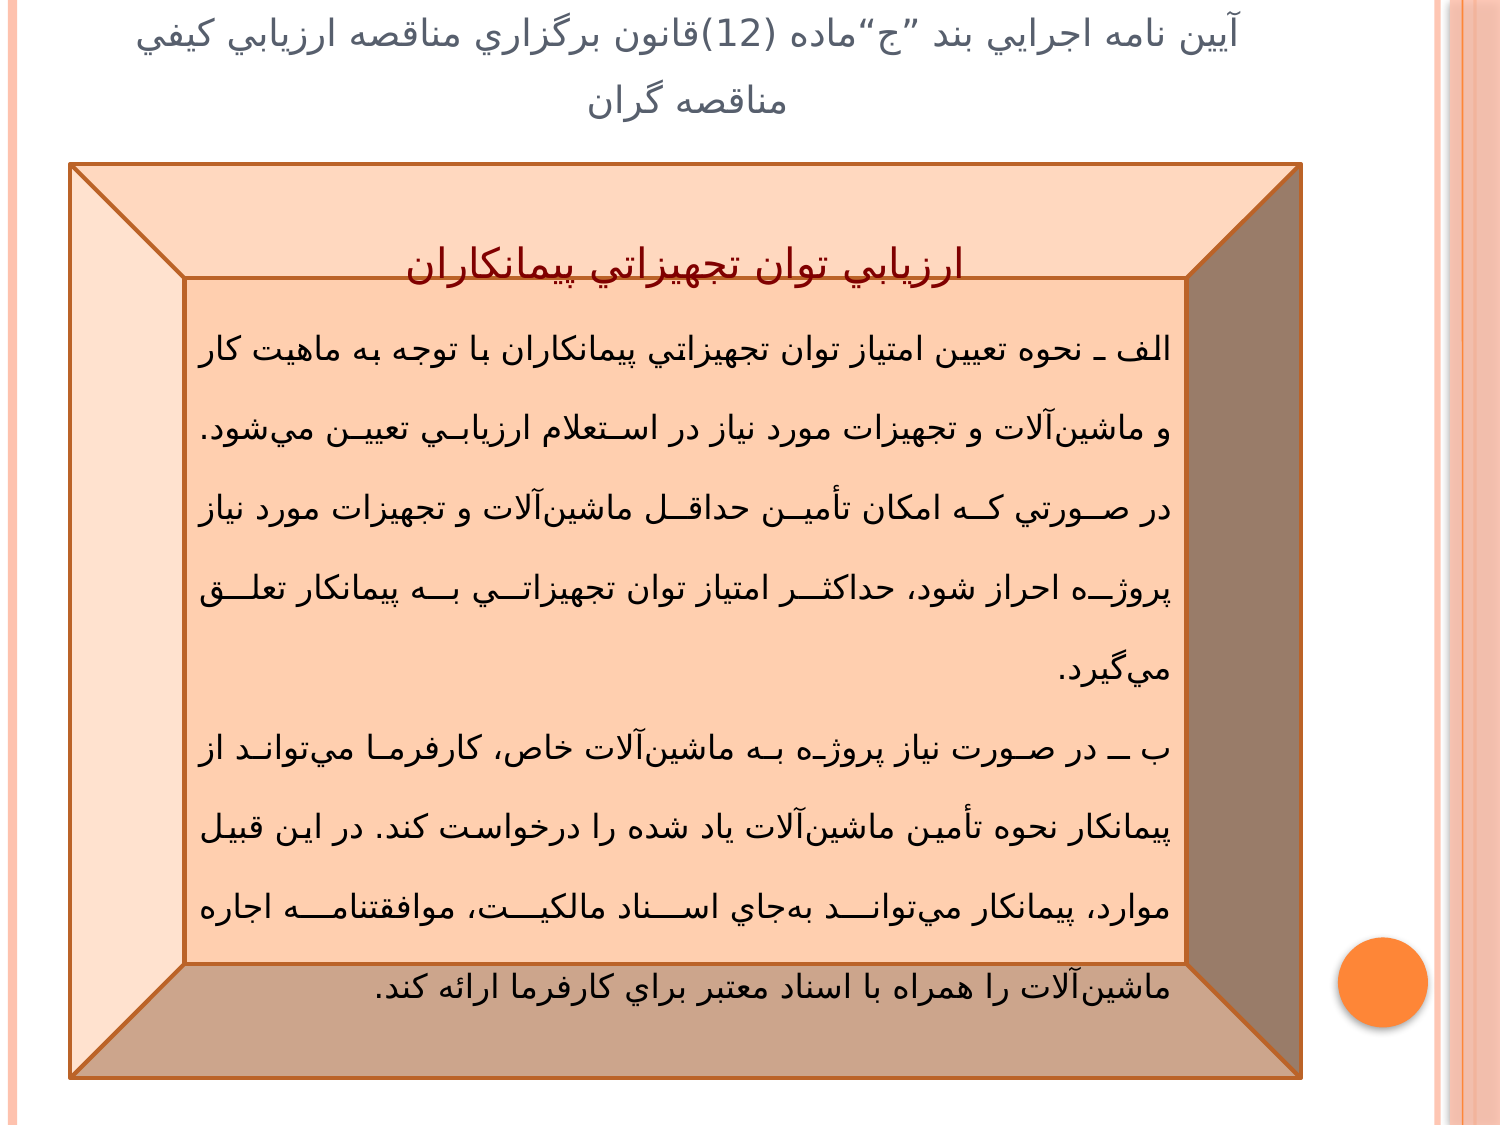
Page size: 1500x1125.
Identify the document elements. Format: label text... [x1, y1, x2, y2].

title آيين نامه اجرايي بند ”ج“ماده (12)قانون برگزاري مناقصه ارزيابي كيفي مناقصه گران [75, 45, 1300, 129]
table_cell 5 [77, 166, 1294, 276]
text_box ارزيابي توان تجهيزاتي پيمانكاران الف ـ نحوه تعيين امتياز توان تجهيزاتي پيمانكاران با توجه به ماهيت كار و ماشين‌آلات و تجهيزات مورد نياز در استعلام ارزيابي تعيين مي‌شود. در صورتي كه امكان تأمين حداقل ماشين‌آلات و تجهيزات مورد نياز پروژه احراز شود، حداكثر امتياز توان تجهيزاتي به پيمانكار تعلق مي‌گيرد. ب ـ در صورت نياز پروژه به ماشين‌آلات خاص، كارفرما مي‌تواند از پيمانكار نحوه تأمين ماشين‌آلات ياد شده را درخواست كند. در اين قبيل موارد، پيمانكار مي‌تواند به‌جاي اسناد مالكيت، موافقتنامه اجاره ماشين‌آلات را همراه با اسناد معتبر براي كارفرما ارائه كند. [68, 162, 1303, 1080]
